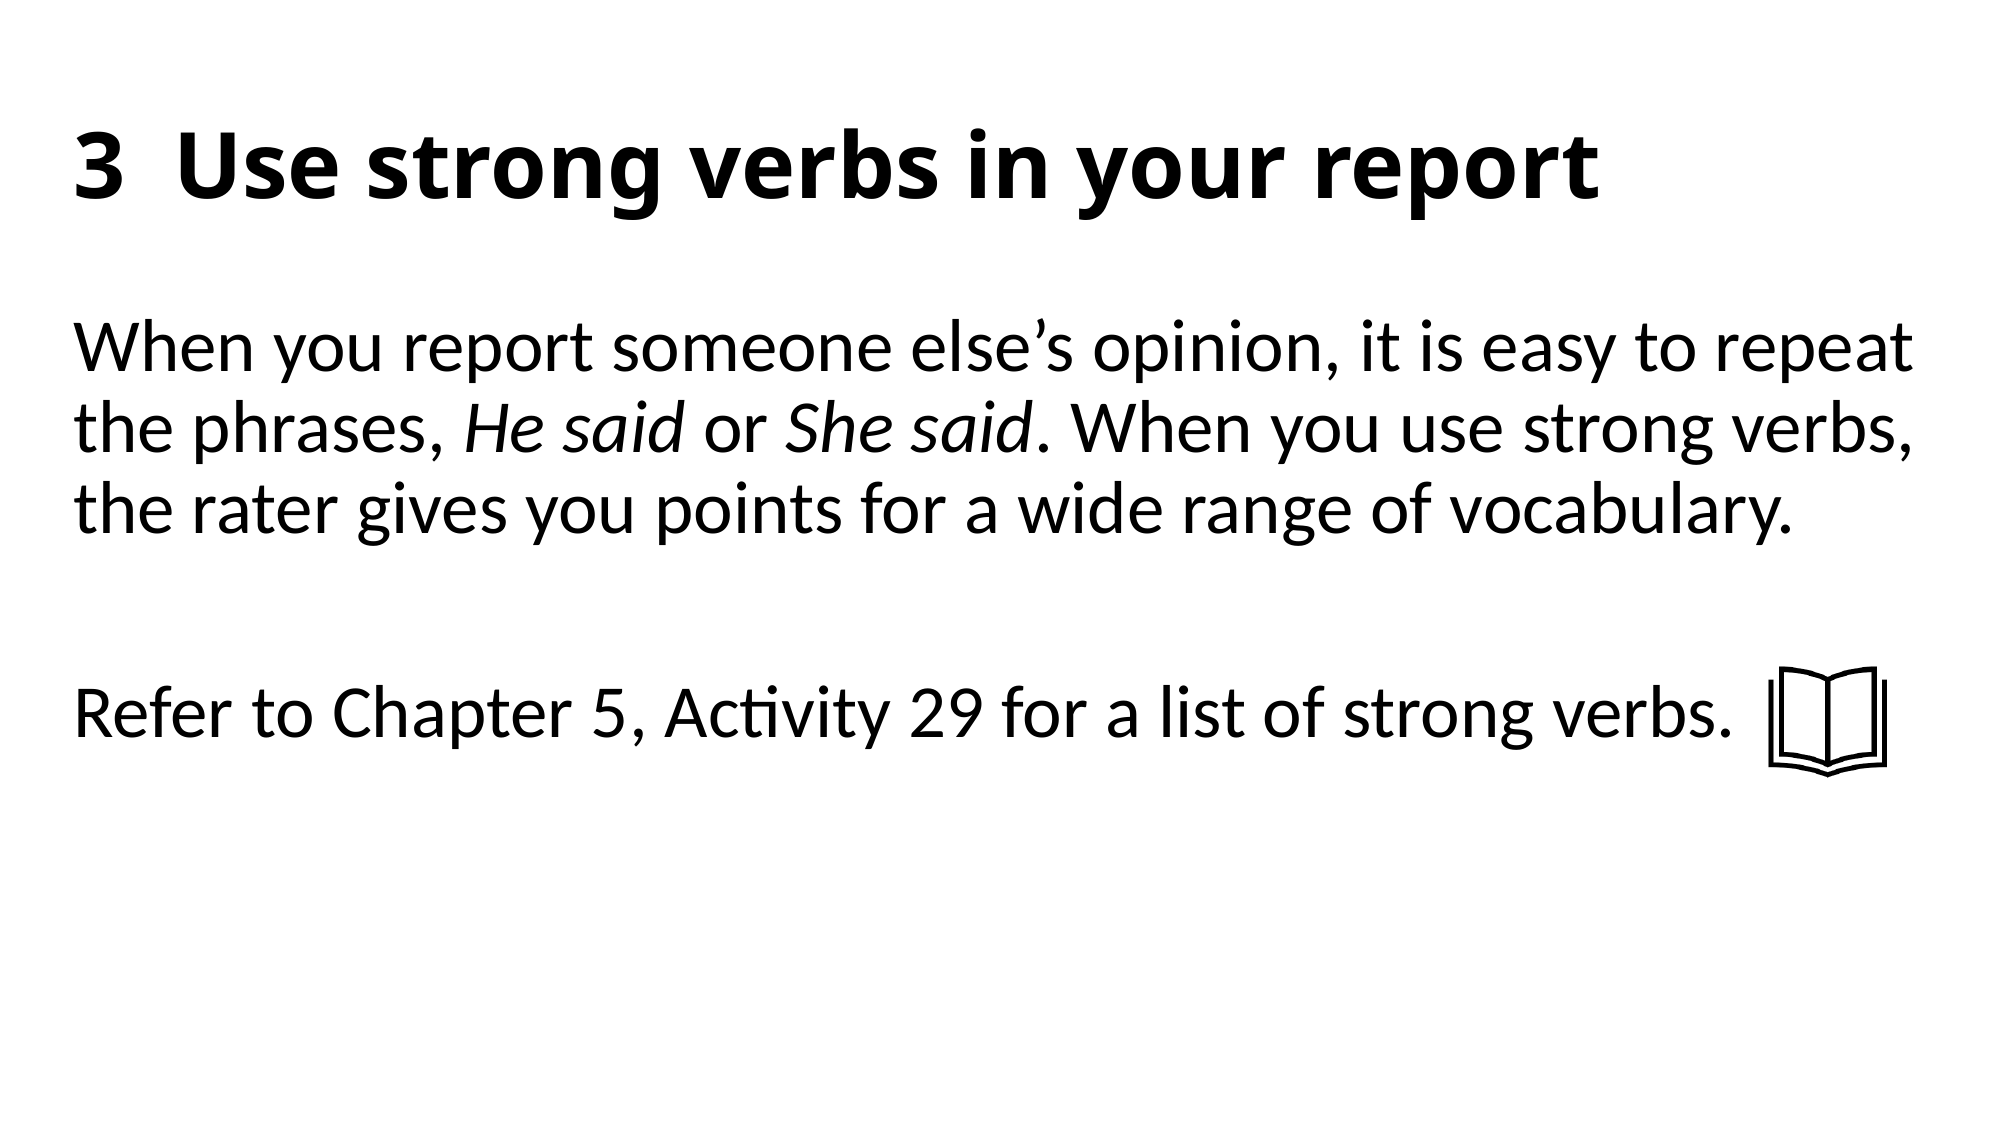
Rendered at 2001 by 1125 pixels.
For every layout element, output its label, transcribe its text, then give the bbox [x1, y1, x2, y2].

title 3 Use strong verbs in your report [58, 59, 1863, 278]
picture [1763, 656, 1892, 785]
list When you report someone else’s opinion, it is easy to repeat the phrases, He said or She said. When you use strong verbs, the rater gives you points for a wide range of vocabulary. Refer to Chapter 5, Activity 29 for a list of strong verbs. [58, 299, 1967, 1014]
